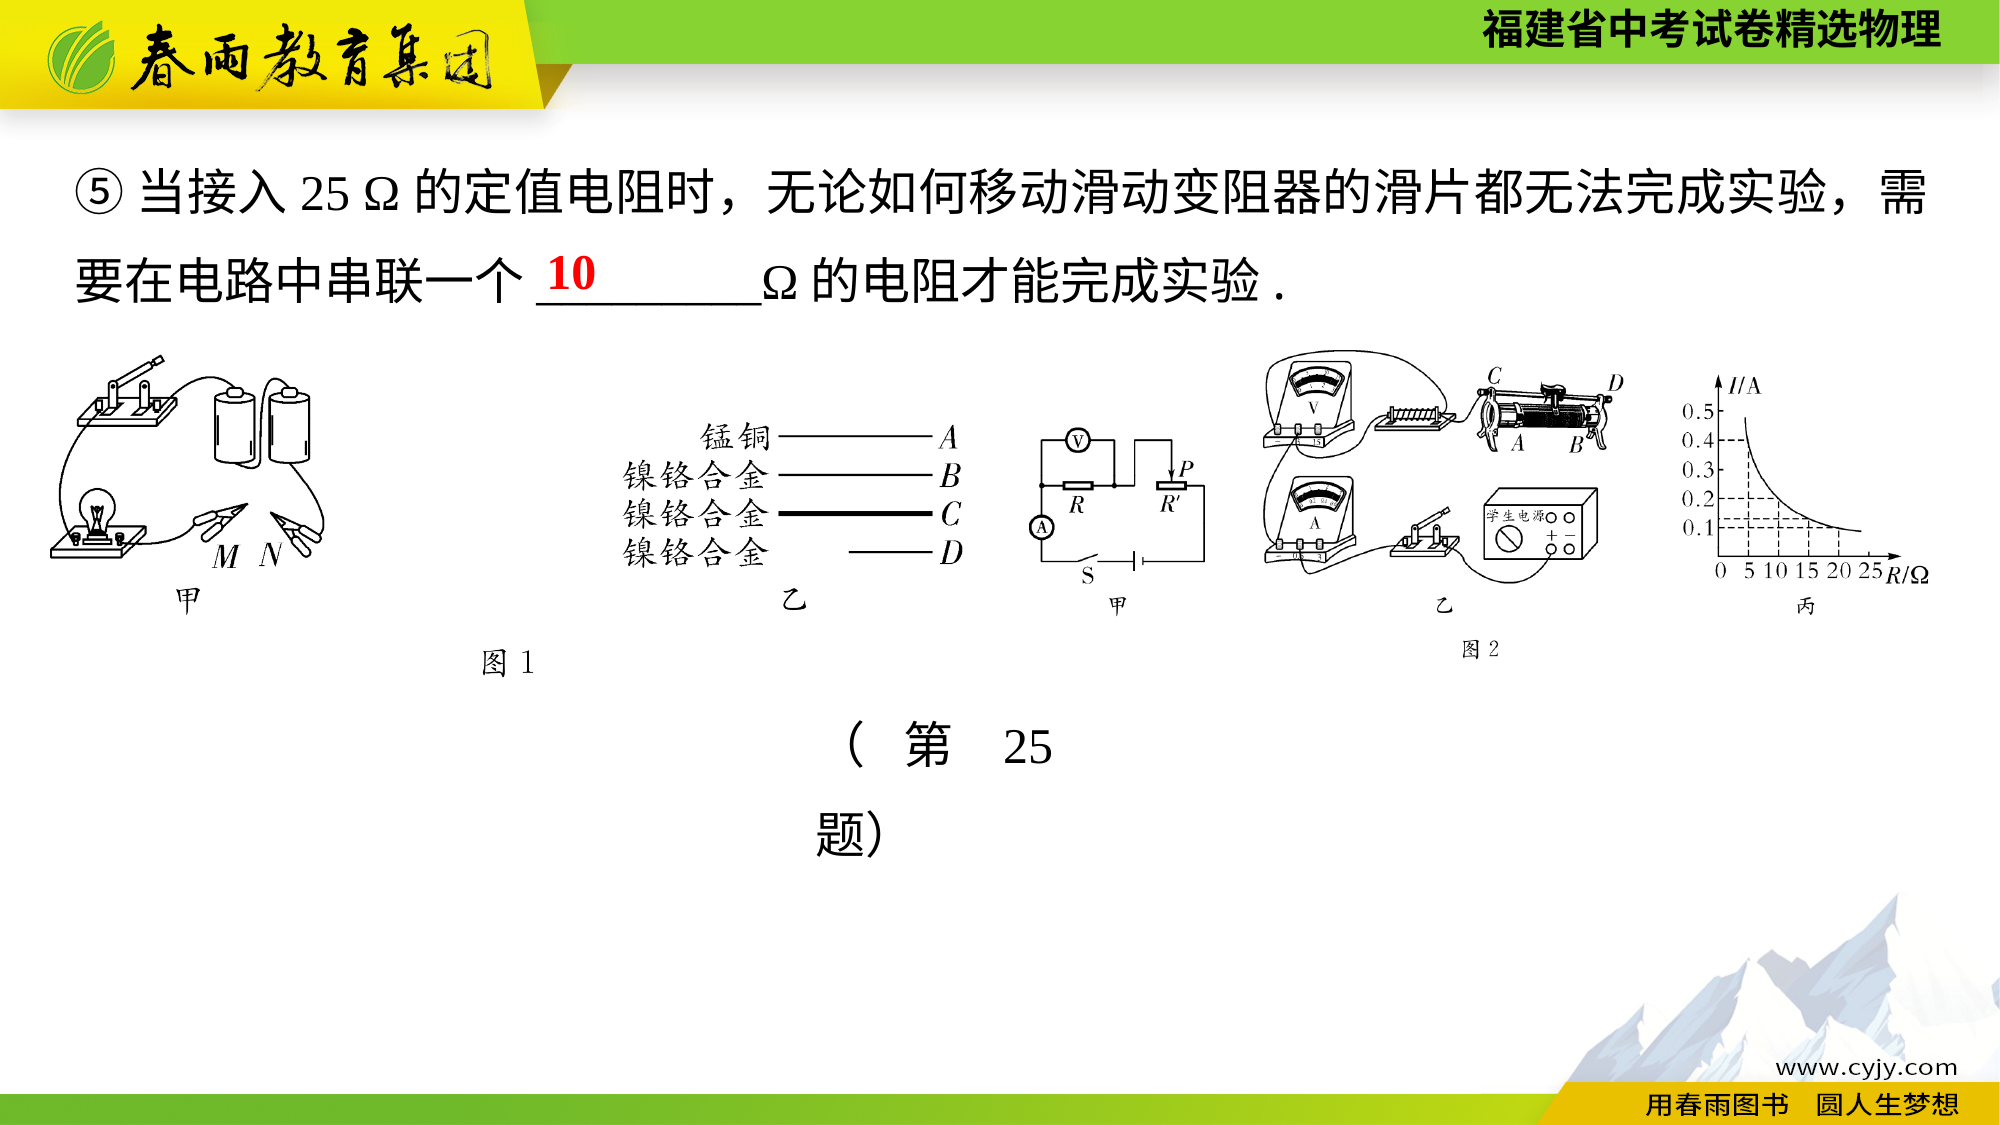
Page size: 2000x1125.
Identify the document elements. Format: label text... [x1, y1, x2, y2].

text_box 10 [469, 232, 673, 307]
picture [0, 0, 2000, 1125]
text_box （第25题） [800, 676, 1080, 782]
list ⑤当接入25 Ω的定值电阻时，无论如何移动滑动变阻器的滑片都无法完成实验，需要在电路中串联一个_________Ω的电阻才能完成实验. [59, 122, 1944, 320]
